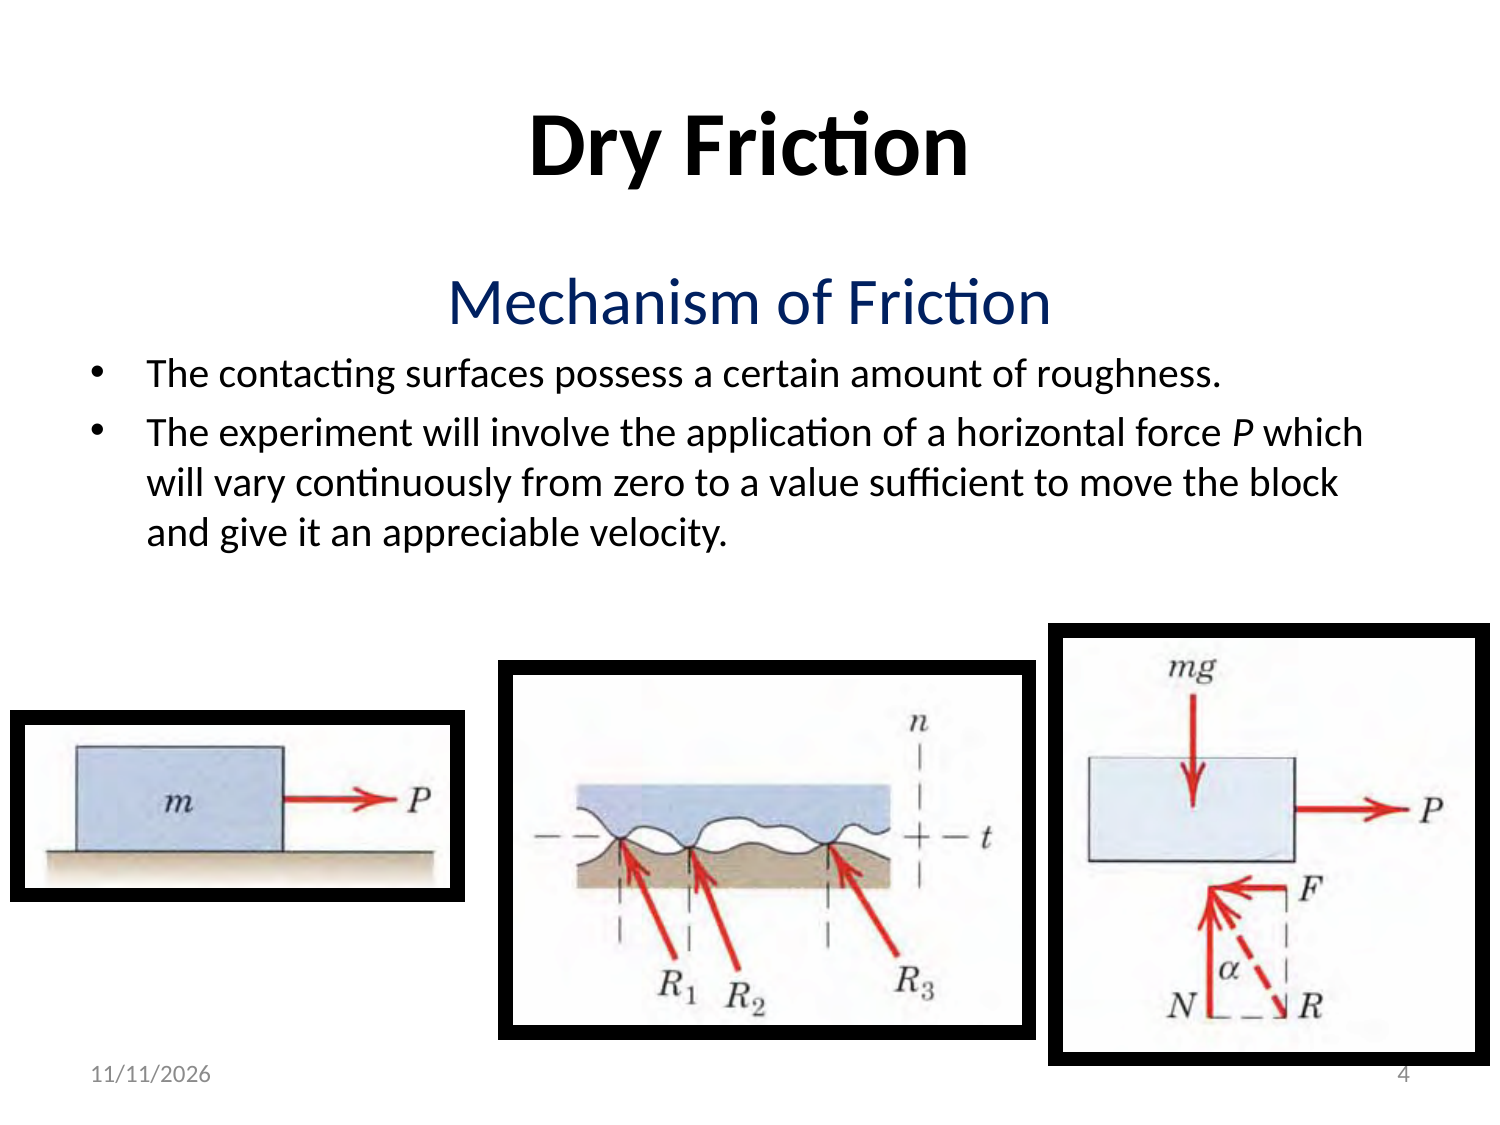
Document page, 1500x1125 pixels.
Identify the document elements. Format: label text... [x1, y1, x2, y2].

picture [24, 724, 451, 888]
title Dry Friction [75, 45, 1425, 233]
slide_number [75, 1042, 425, 1103]
picture [512, 674, 1023, 1026]
slide_number 4 [1074, 1066, 1425, 1103]
list Mechanism of Friction The contacting surfaces possess a certain amount of roughness. The experiment will involve the application of a horizontal force P which will vary continuously from zero to a value sufficient to move the block and give it an appreciable velocity. [75, 249, 1425, 613]
picture [1062, 637, 1476, 1052]
